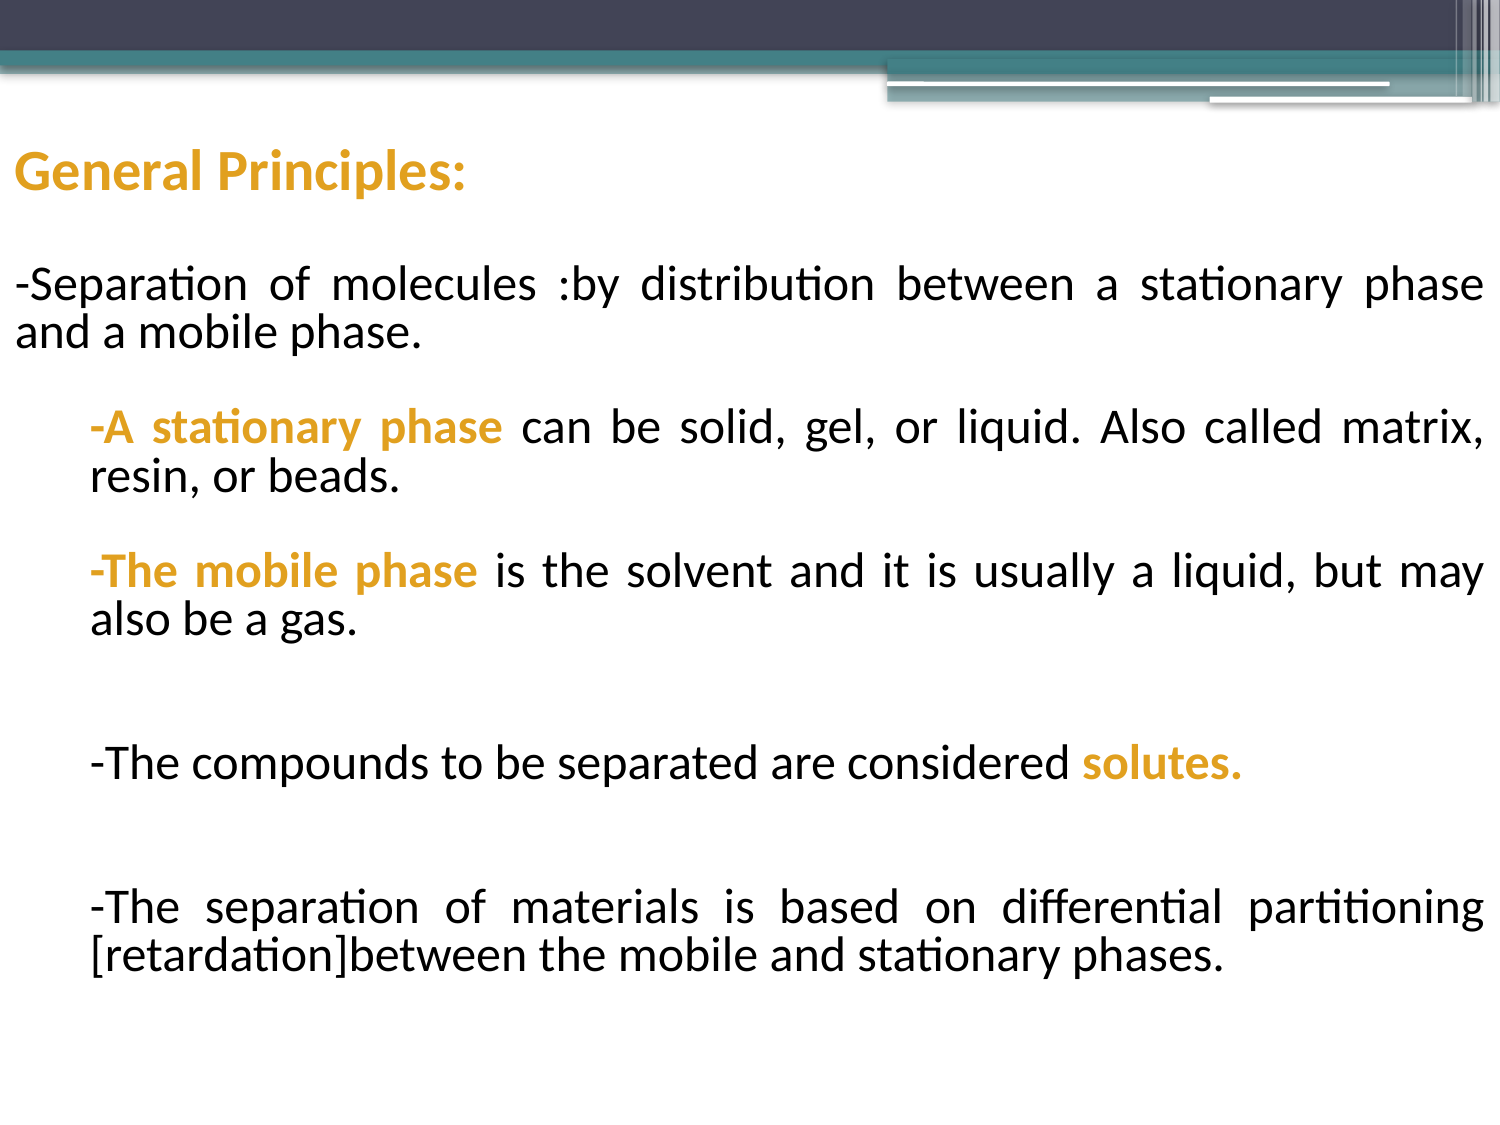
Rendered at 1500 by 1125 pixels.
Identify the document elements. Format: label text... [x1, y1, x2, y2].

text_box General Principles: -Separation of molecules :by distribution between a stationary phase and a mobile phase. -A stationary phase can be solid, gel, or liquid. Also called matrix, resin, or beads. -The mobile phase is the solvent and it is usually a liquid, but may also be a gas. -The compounds to be separated are considered solutes. -The separation of materials is based on differential partitioning [retardation]between the mobile and stationary phases. [0, 54, 1500, 1045]
